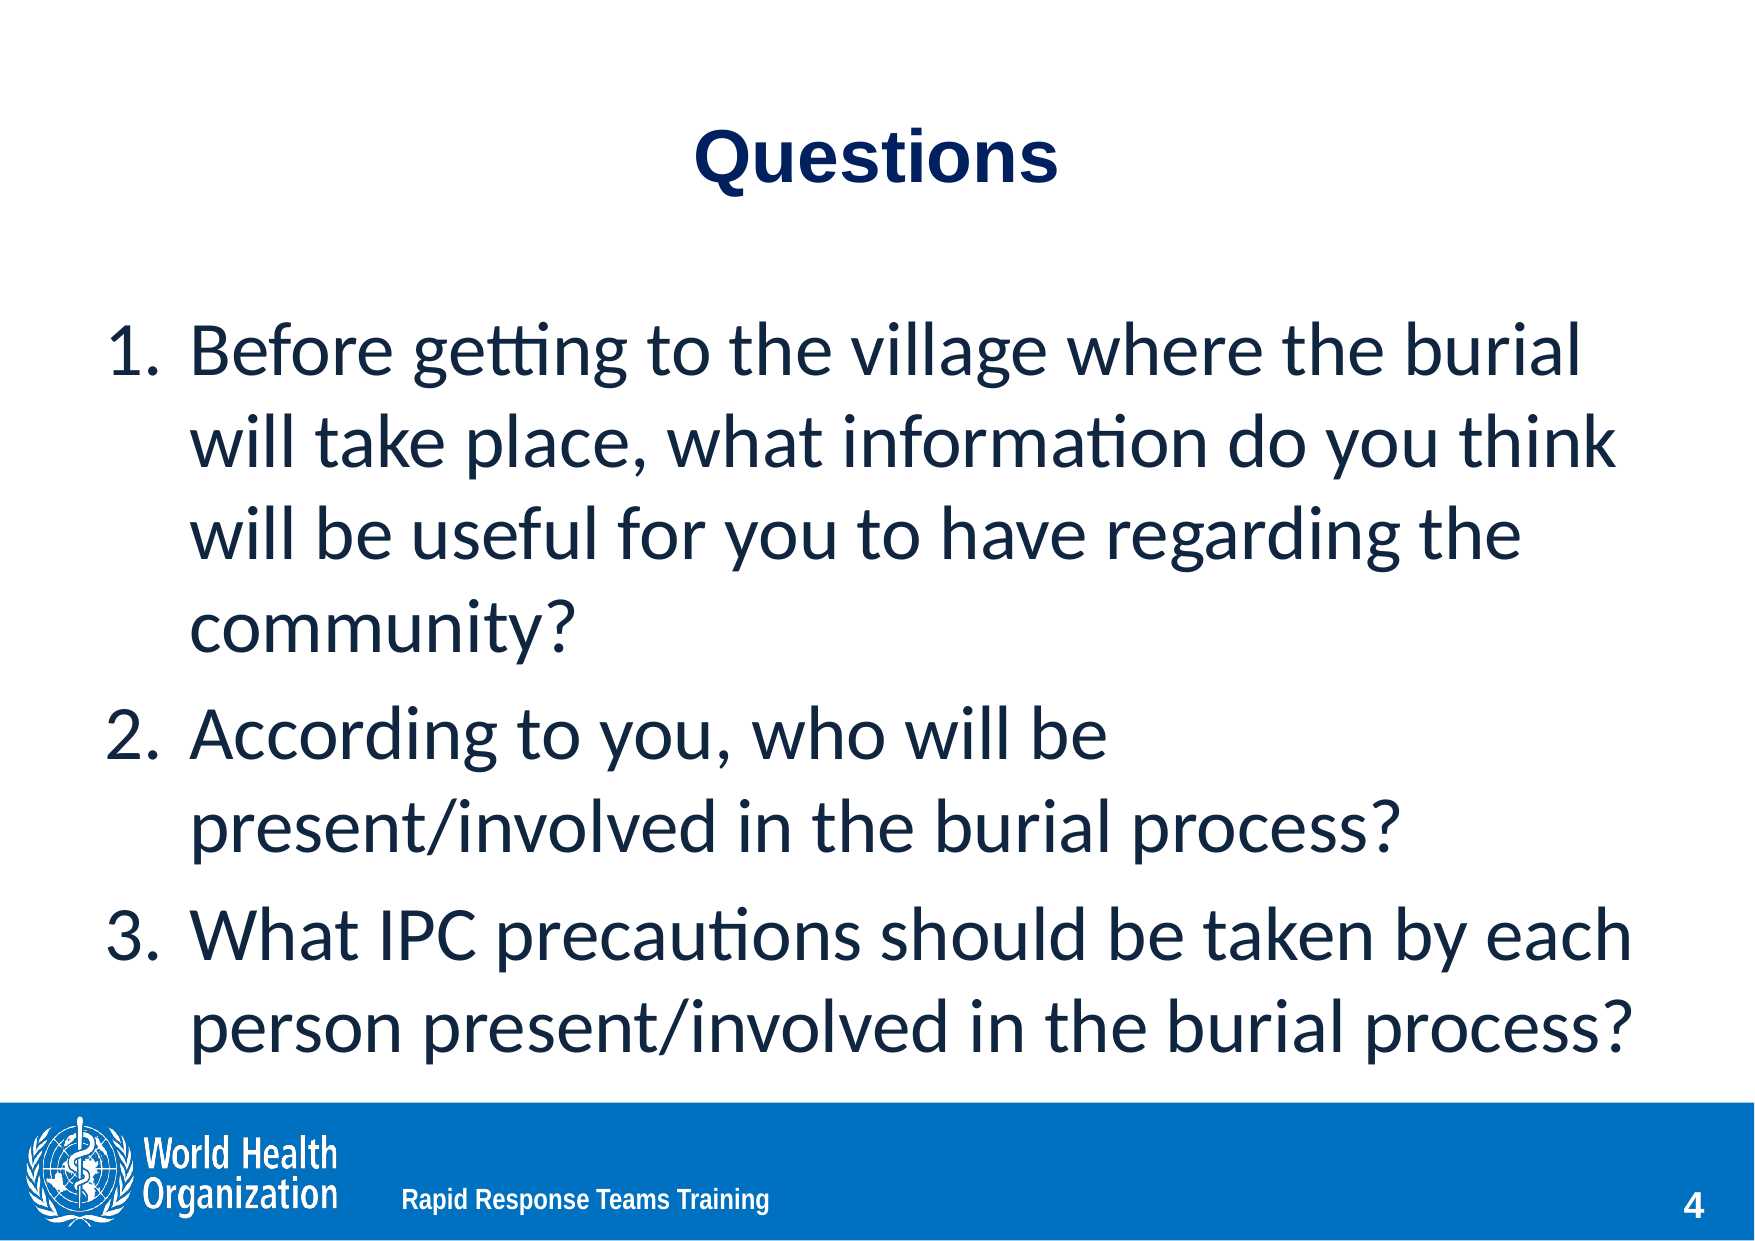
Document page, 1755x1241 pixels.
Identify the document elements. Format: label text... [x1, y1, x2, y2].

list Before getting to the village where the burial will take place, what information do you think will be useful for you to have regarding the community? According to you, who will be present/involved in the burial process? What IPC precautions should be taken by each person present/involved in the burial process? [87, 289, 1667, 1108]
picture [25, 1116, 337, 1227]
title Questions [87, 49, 1667, 257]
